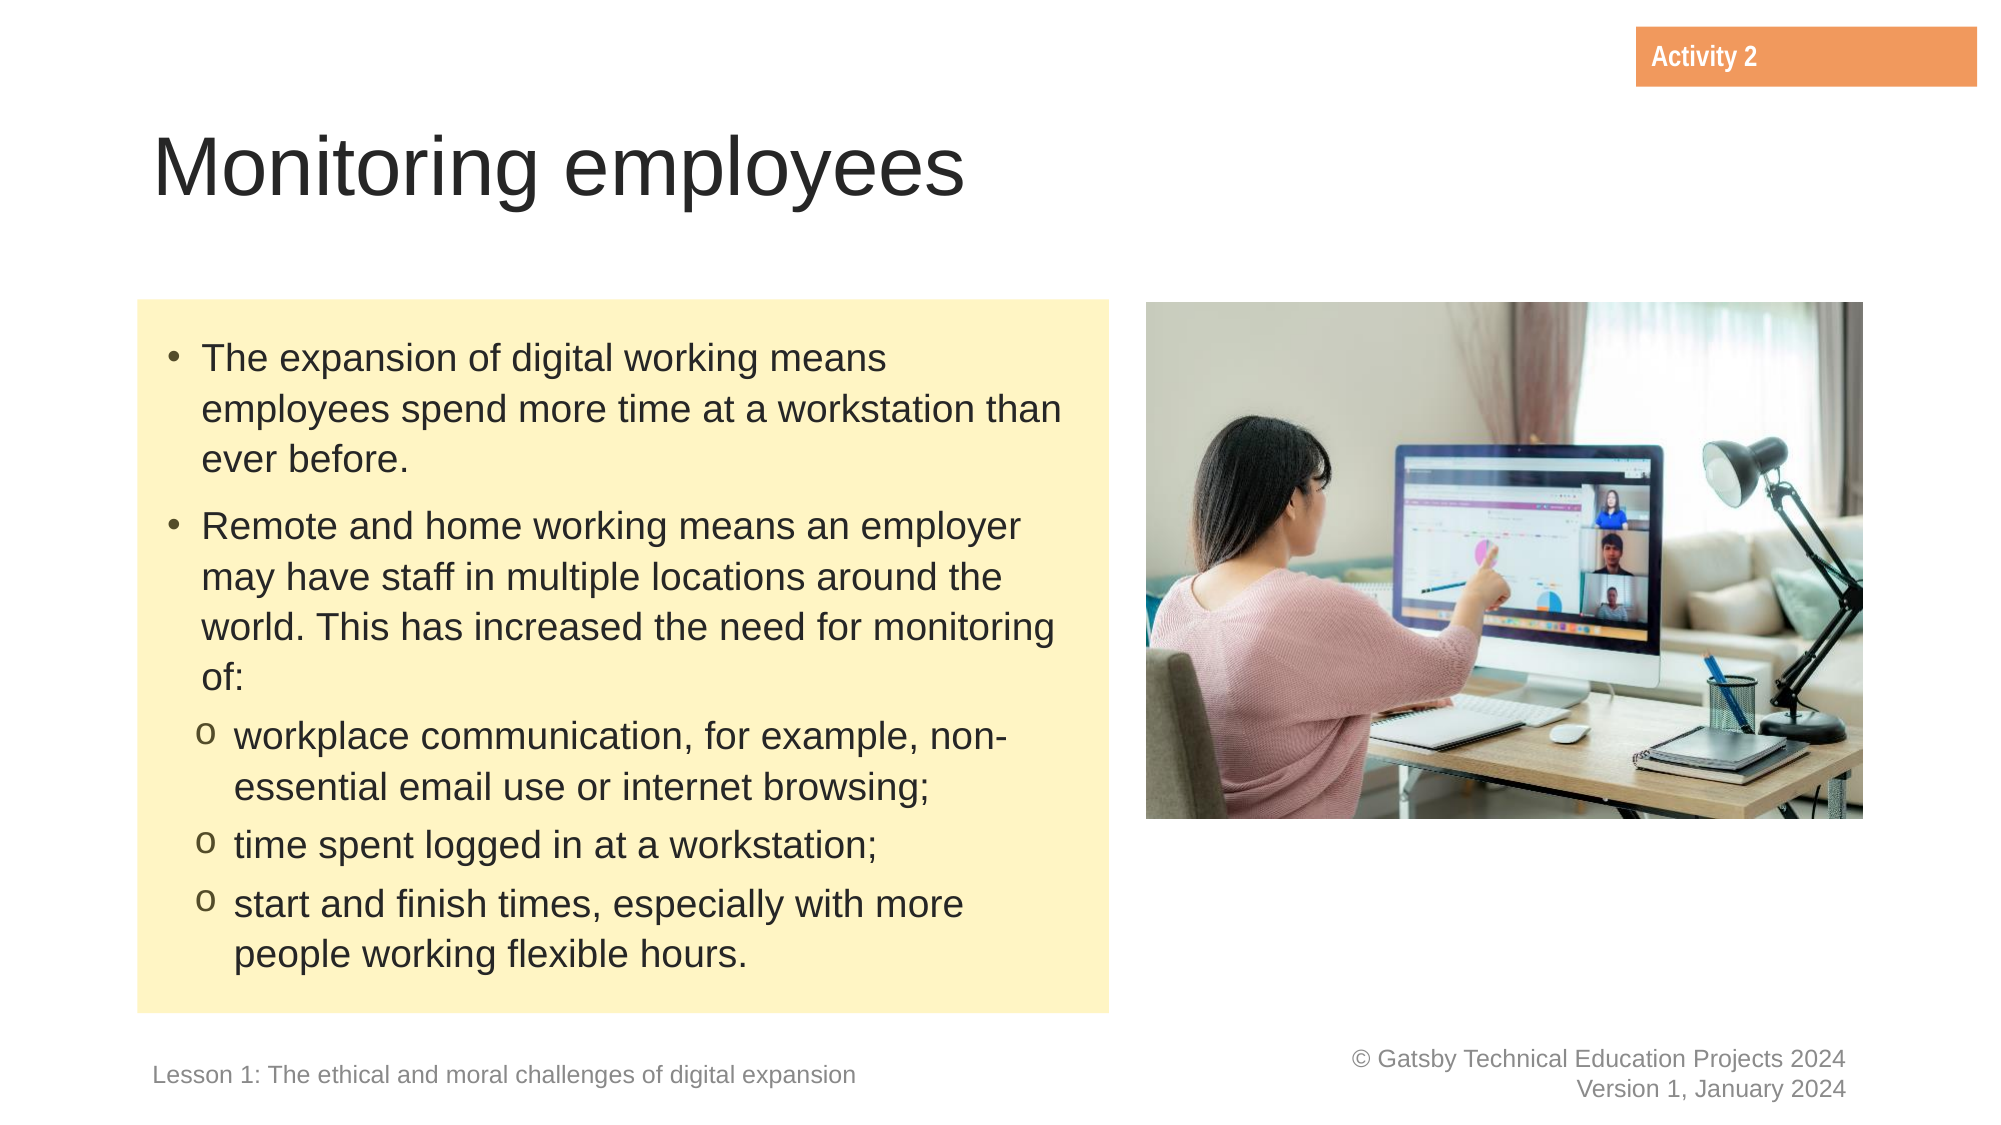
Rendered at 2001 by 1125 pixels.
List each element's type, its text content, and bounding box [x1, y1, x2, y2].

list Lesson 1: The ethical and moral challenges of digital expansion [137, 1042, 906, 1103]
list The expansion of digital working means employees spend more time at a workstation than ever before. Remote and home working means an employer may have staff in multiple locations around the world. This has increased the need for monitoring of: workplace communication, for example, non-essential email use or internet browsing; time spent logged in at a workstation; start and finish times, especially with more people working flexible hours. [137, 299, 1109, 1014]
list Activity 2 [1636, 26, 1978, 87]
picture [1146, 302, 1863, 819]
title Monitoring employees [137, 59, 1863, 278]
